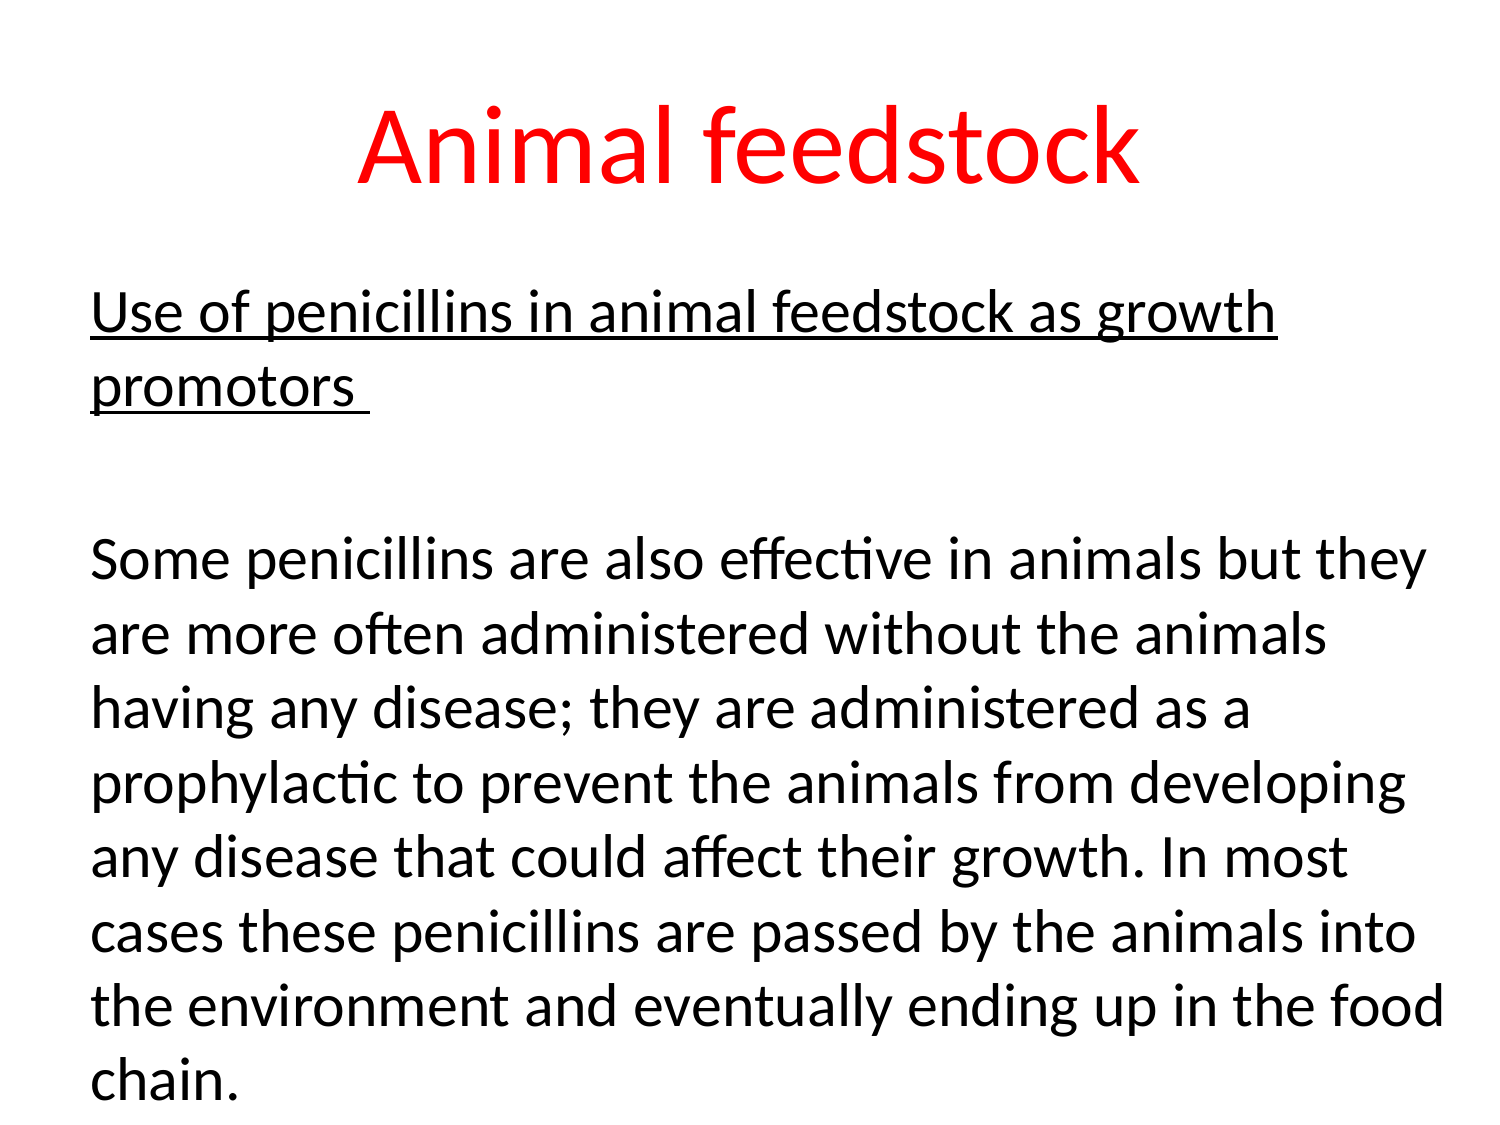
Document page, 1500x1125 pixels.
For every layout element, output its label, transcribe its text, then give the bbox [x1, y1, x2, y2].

list Use of penicillins in animal feedstock as growth promotors Some penicillins are also effective in animals but they are more often administered without the animals having any disease; they are administered as a prophylactic to prevent the animals from developing any disease that could affect their growth. In most cases these penicillins are passed by the animals into the environment and eventually ending up in the food chain. [75, 262, 1500, 1125]
title Animal feedstock [75, 45, 1425, 233]
